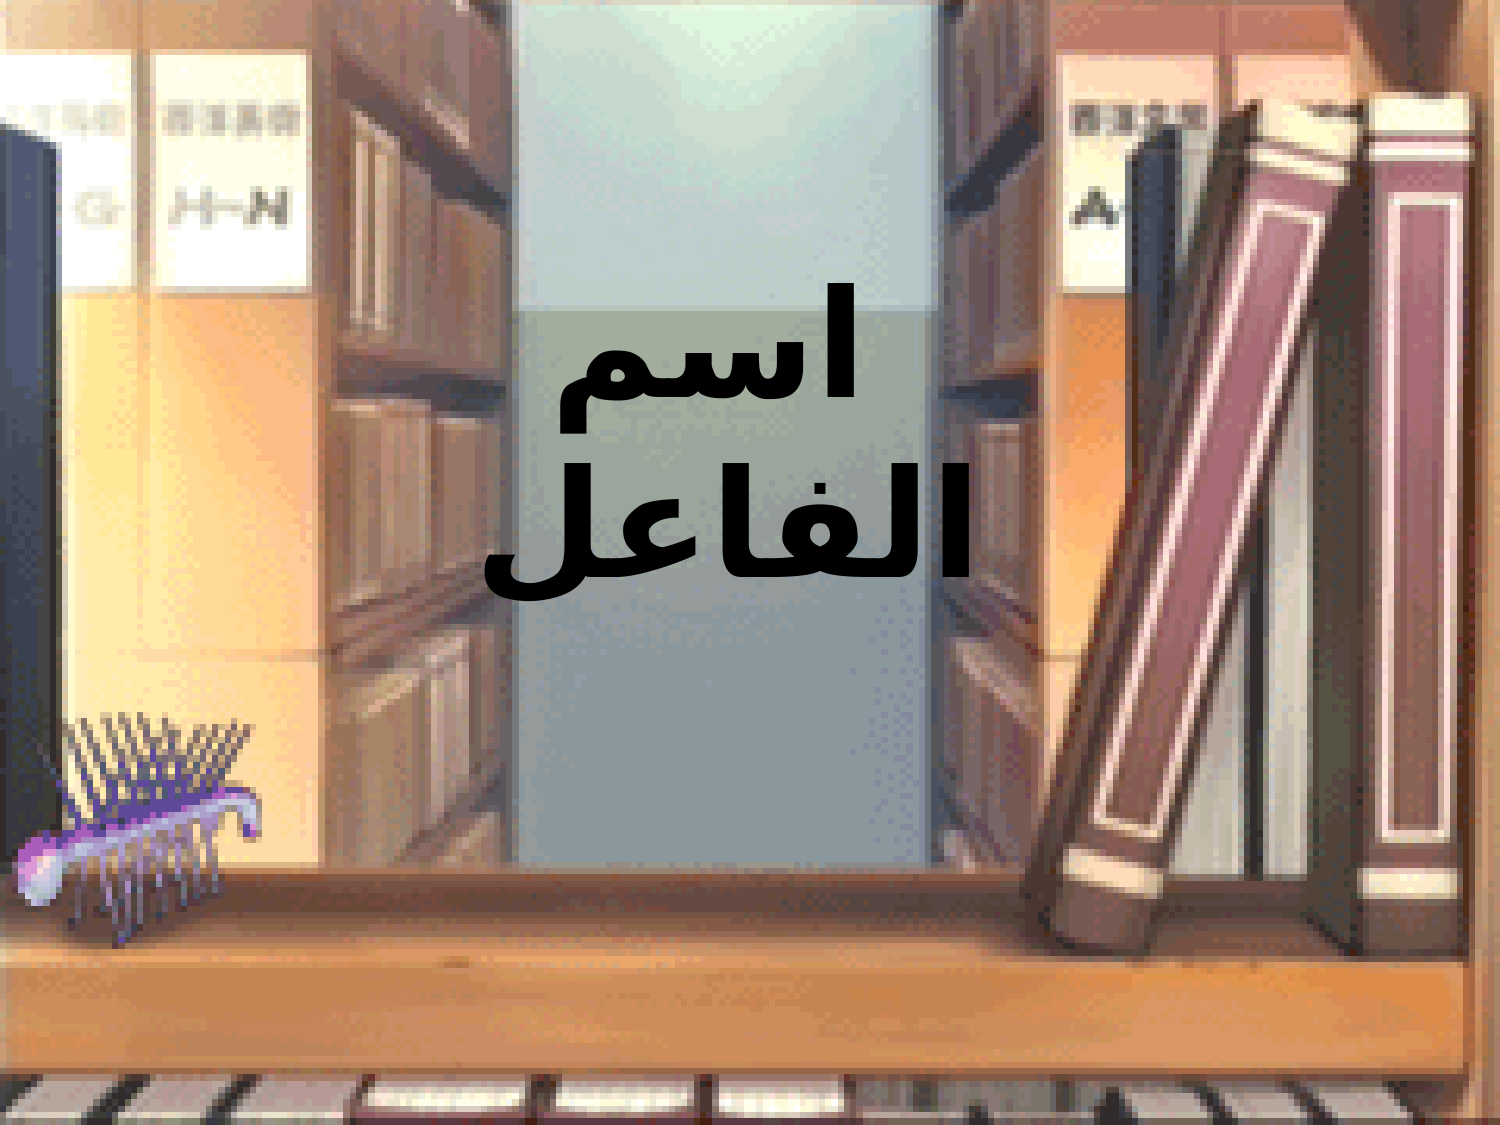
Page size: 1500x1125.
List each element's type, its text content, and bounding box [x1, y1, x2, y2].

picture [0, 0, 1500, 1125]
text_box اسم الفاعل [267, 185, 1150, 670]
